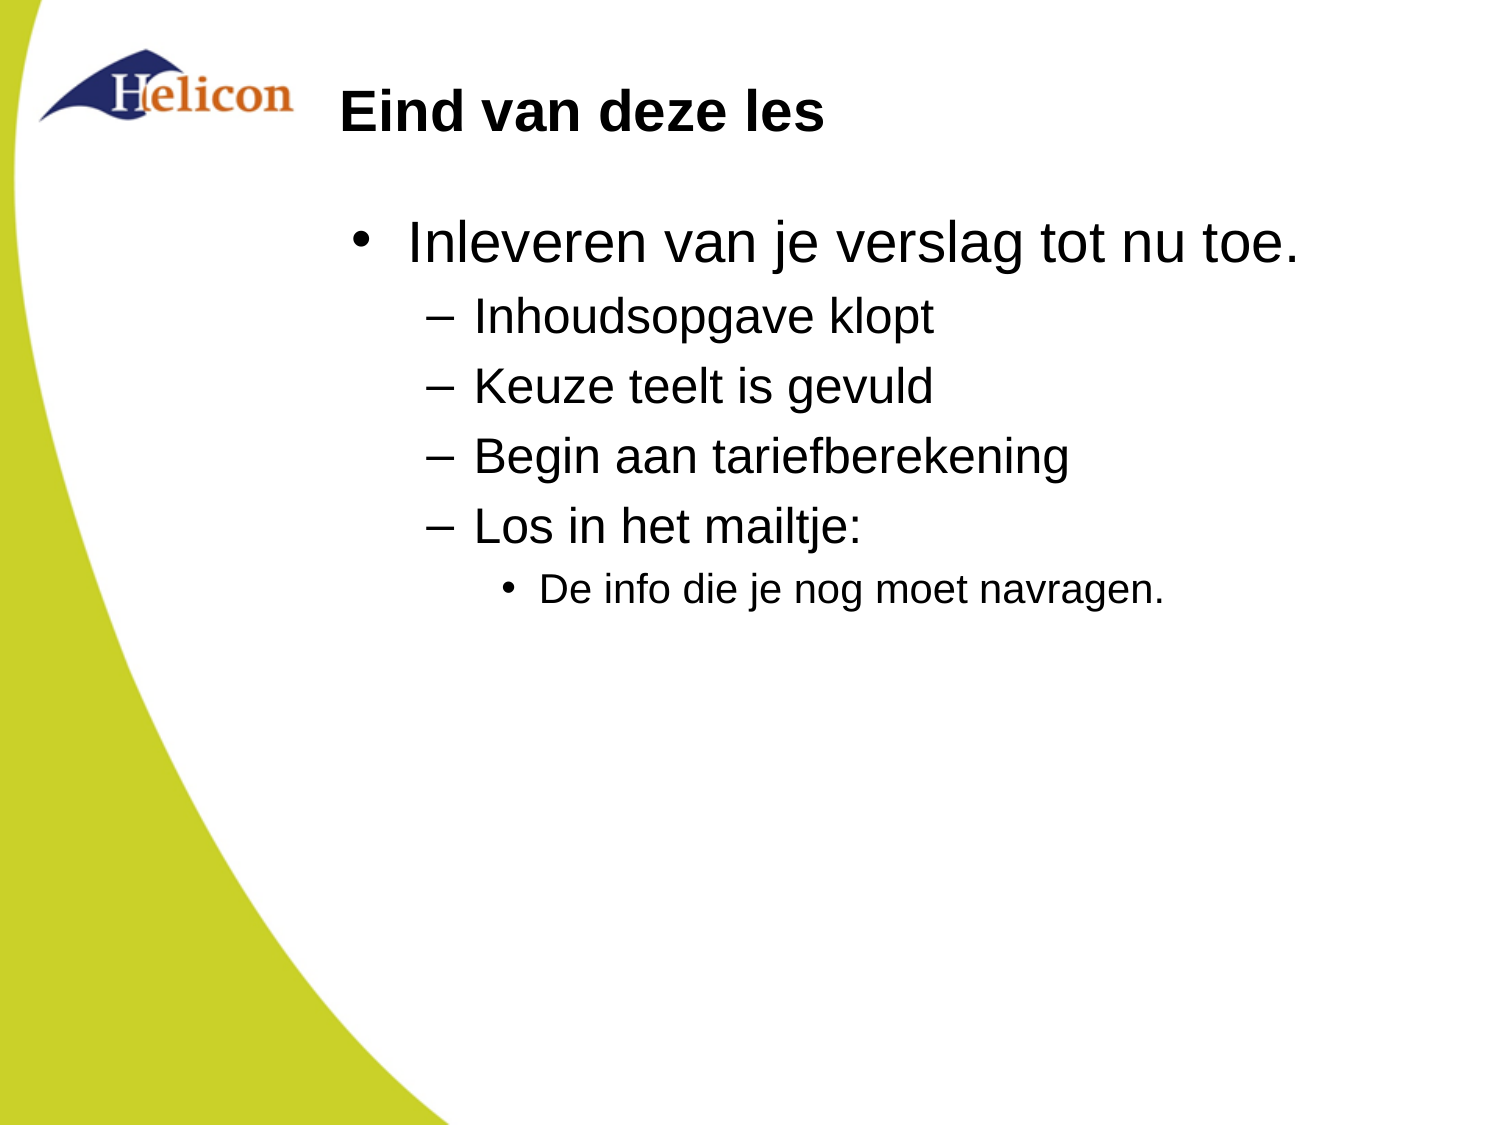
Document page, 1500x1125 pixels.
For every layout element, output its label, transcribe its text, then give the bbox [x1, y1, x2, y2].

list Inleveren van je verslag tot nu toe. Inhoudsopgave klopt Keuze teelt is gevuld Begin aan tariefberekening Los in het mailtje: De info die je nog moet navragen. [336, 196, 1425, 1005]
picture [0, 0, 1500, 1125]
title Eind van deze les [324, 54, 1415, 161]
